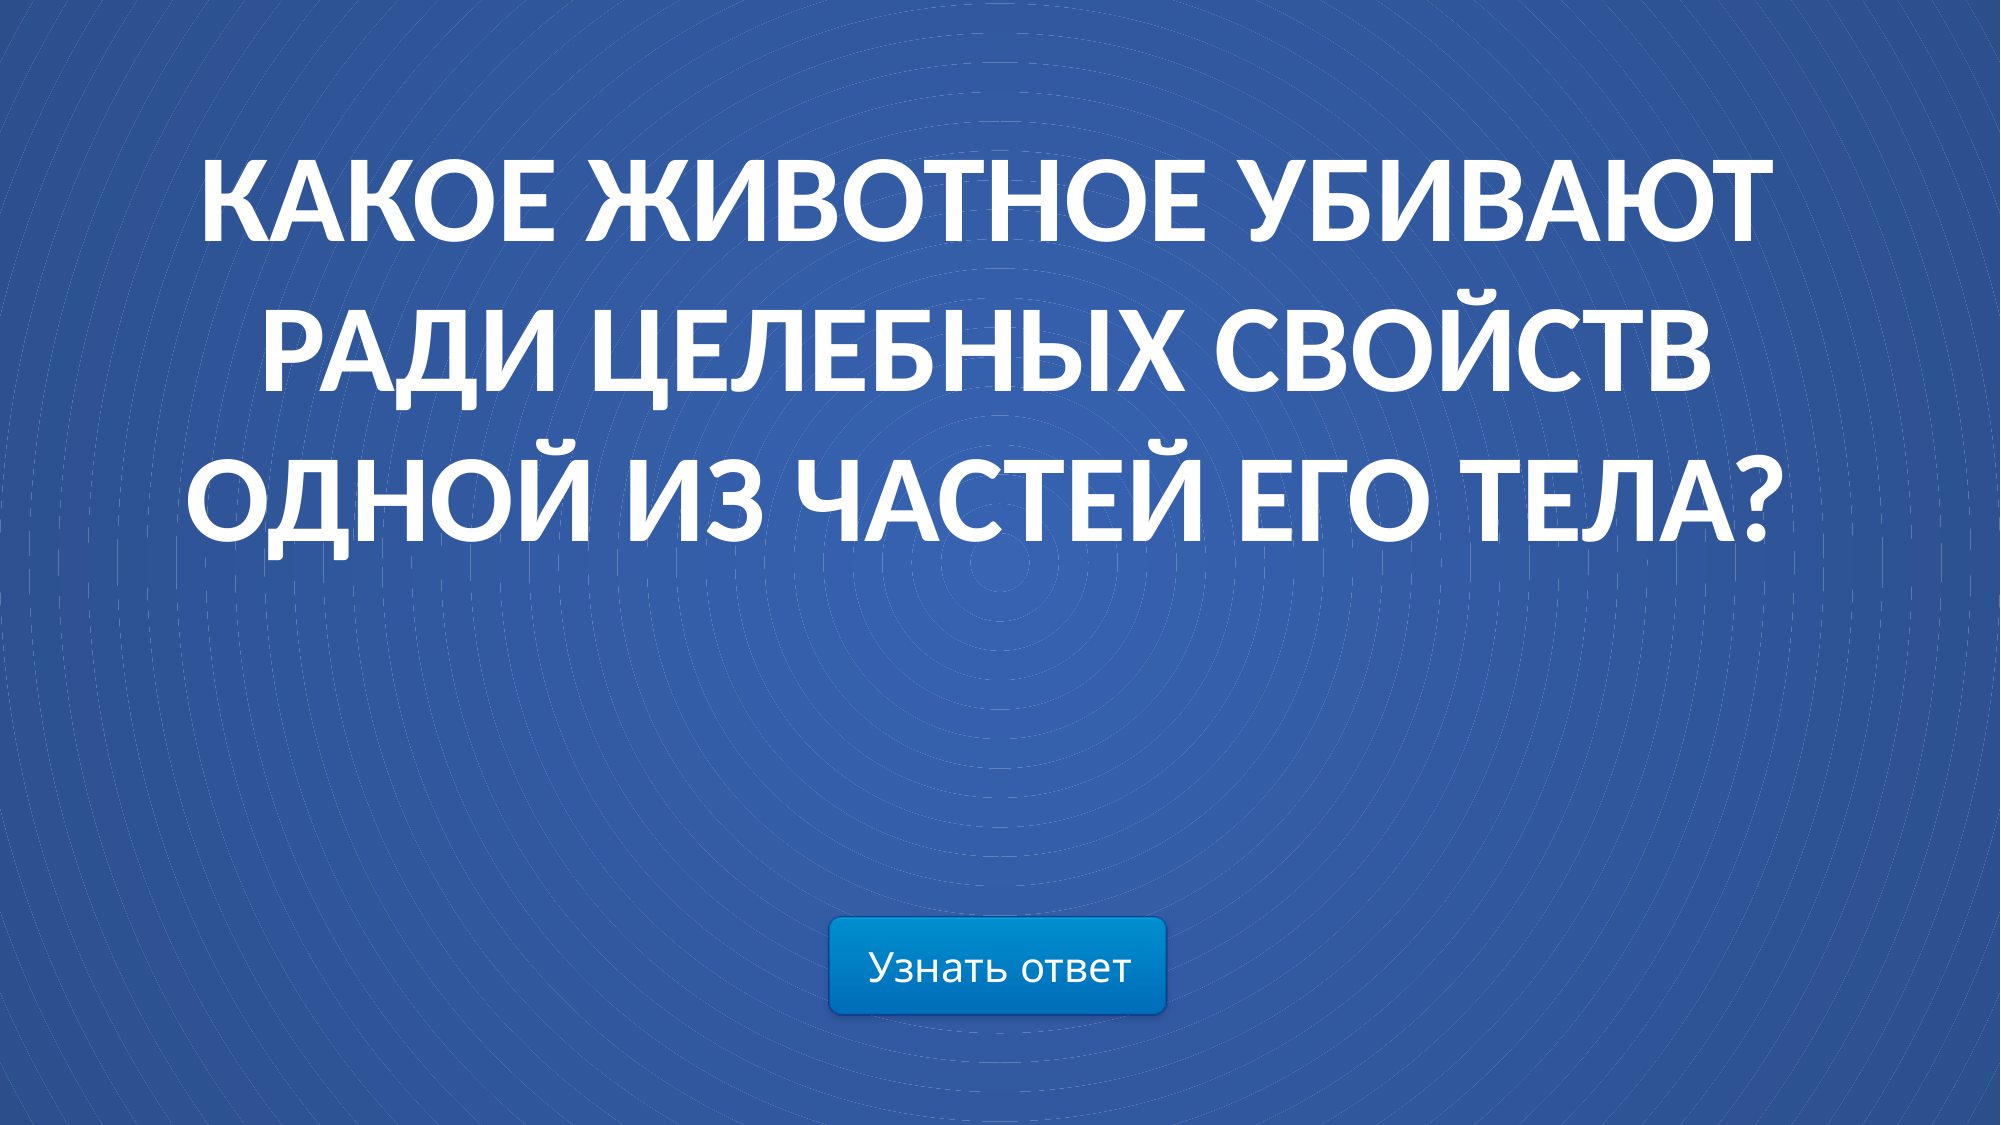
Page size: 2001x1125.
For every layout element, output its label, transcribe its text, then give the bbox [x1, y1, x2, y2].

text_box КАКОЕ ЖИВОТНОЕ УБИВАЮТ РАДИ ЦЕЛЕБНЫХ СВОЙСТВ ОДНОЙ ИЗ ЧАСТЕЙ ЕГО ТЕЛА? [97, 109, 1878, 662]
picture [793, 902, 1180, 1035]
